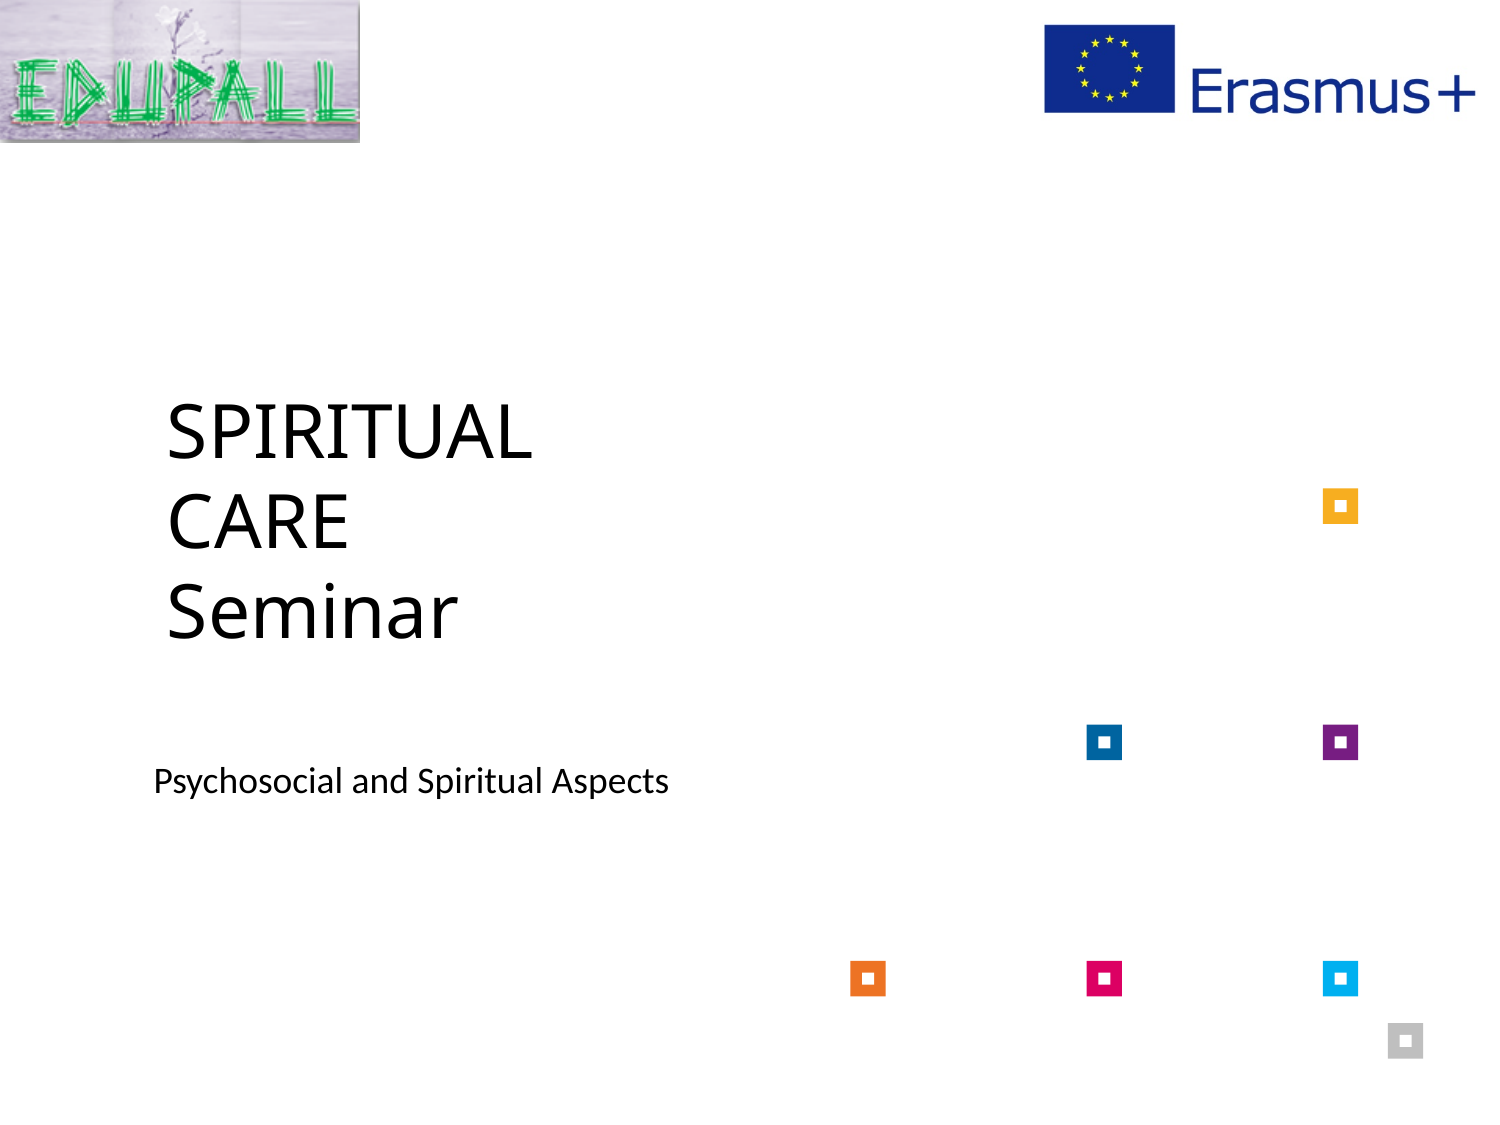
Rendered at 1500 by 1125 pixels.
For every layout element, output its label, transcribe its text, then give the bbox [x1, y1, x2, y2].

text_box [849, 960, 887, 997]
text_box [1334, 735, 1348, 749]
text_box [1097, 972, 1111, 986]
text_box [1097, 735, 1111, 749]
text_box [1086, 724, 1123, 761]
text_box [1322, 960, 1359, 997]
text_box [1322, 487, 1359, 525]
picture [1019, 0, 1500, 138]
text_box [1322, 724, 1359, 761]
picture [0, 0, 360, 143]
text_box [1334, 499, 1348, 513]
text_box SPIRITUAL CARE Seminar [152, 376, 743, 662]
text_box [1086, 960, 1123, 997]
text_box [1334, 972, 1348, 986]
text_box Psychosocial and Spiritual Aspects [138, 748, 730, 809]
text_box [861, 972, 875, 986]
